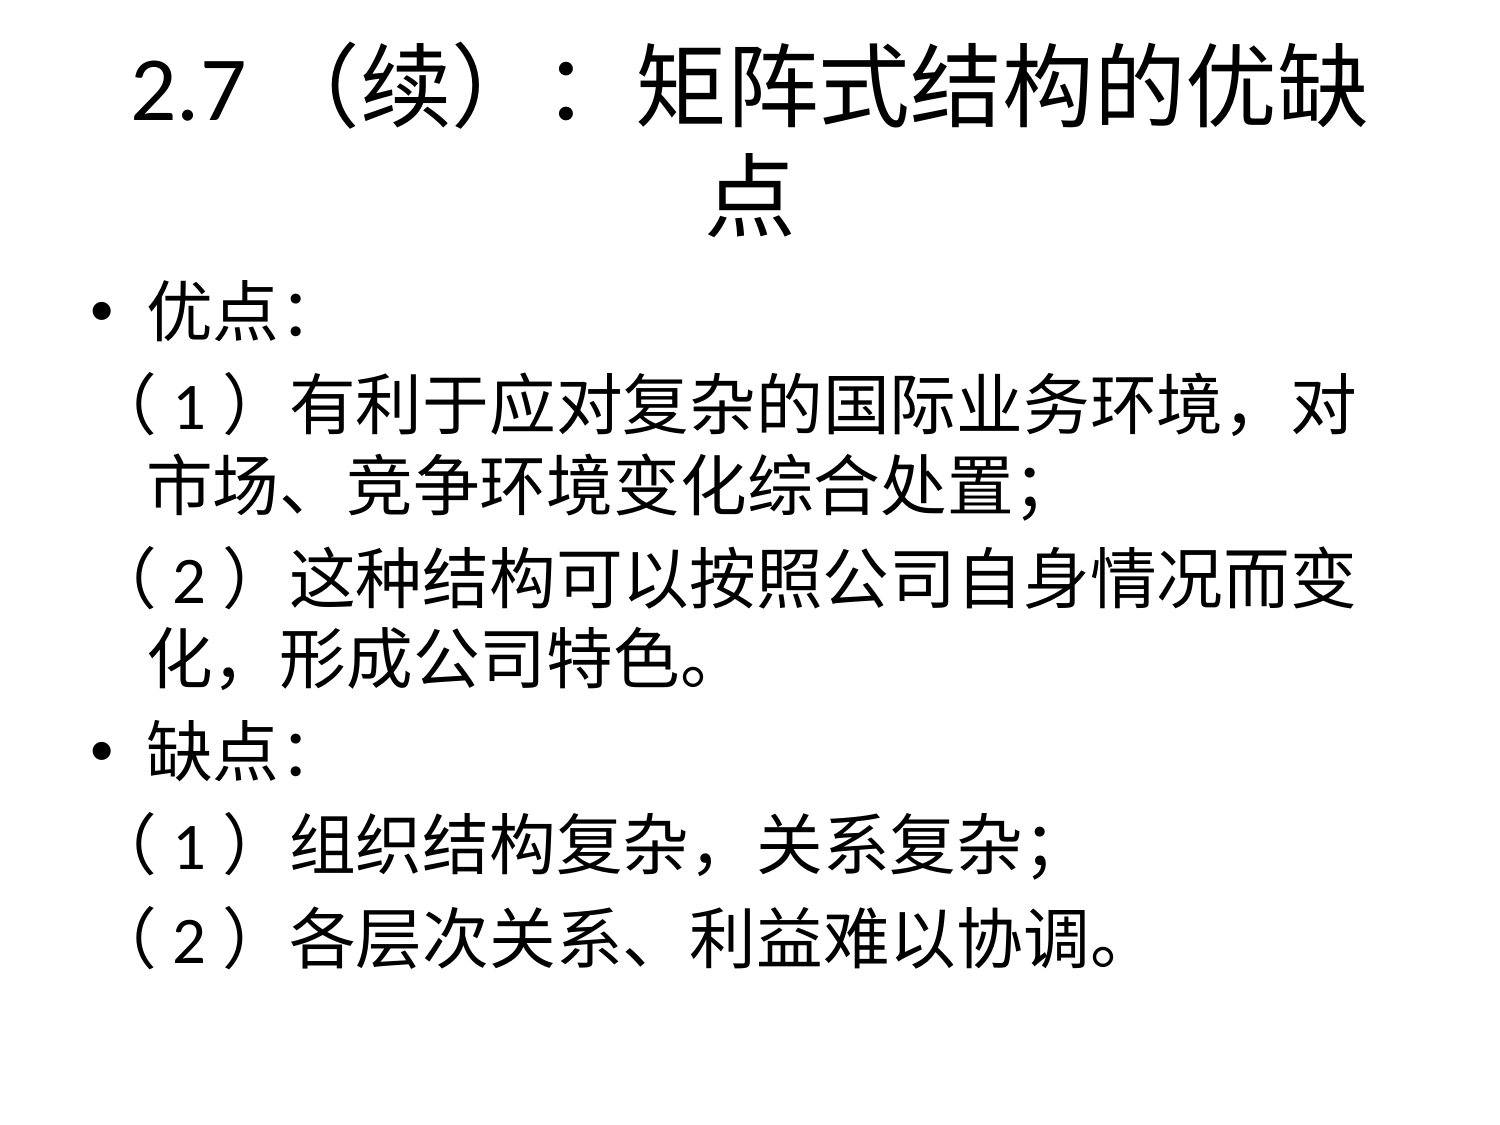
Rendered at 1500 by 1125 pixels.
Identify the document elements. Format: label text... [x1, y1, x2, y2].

list 优点： （1）有利于应对复杂的国际业务环境，对市场、竞争环境变化综合处置； （2）这种结构可以按照公司自身情况而变化，形成公司特色。 缺点： （1）组织结构复杂，关系复杂； （2）各层次关系、利益难以协调。 [75, 262, 1425, 1005]
title 2.7（续）：矩阵式结构的优缺点 [75, 45, 1425, 233]
